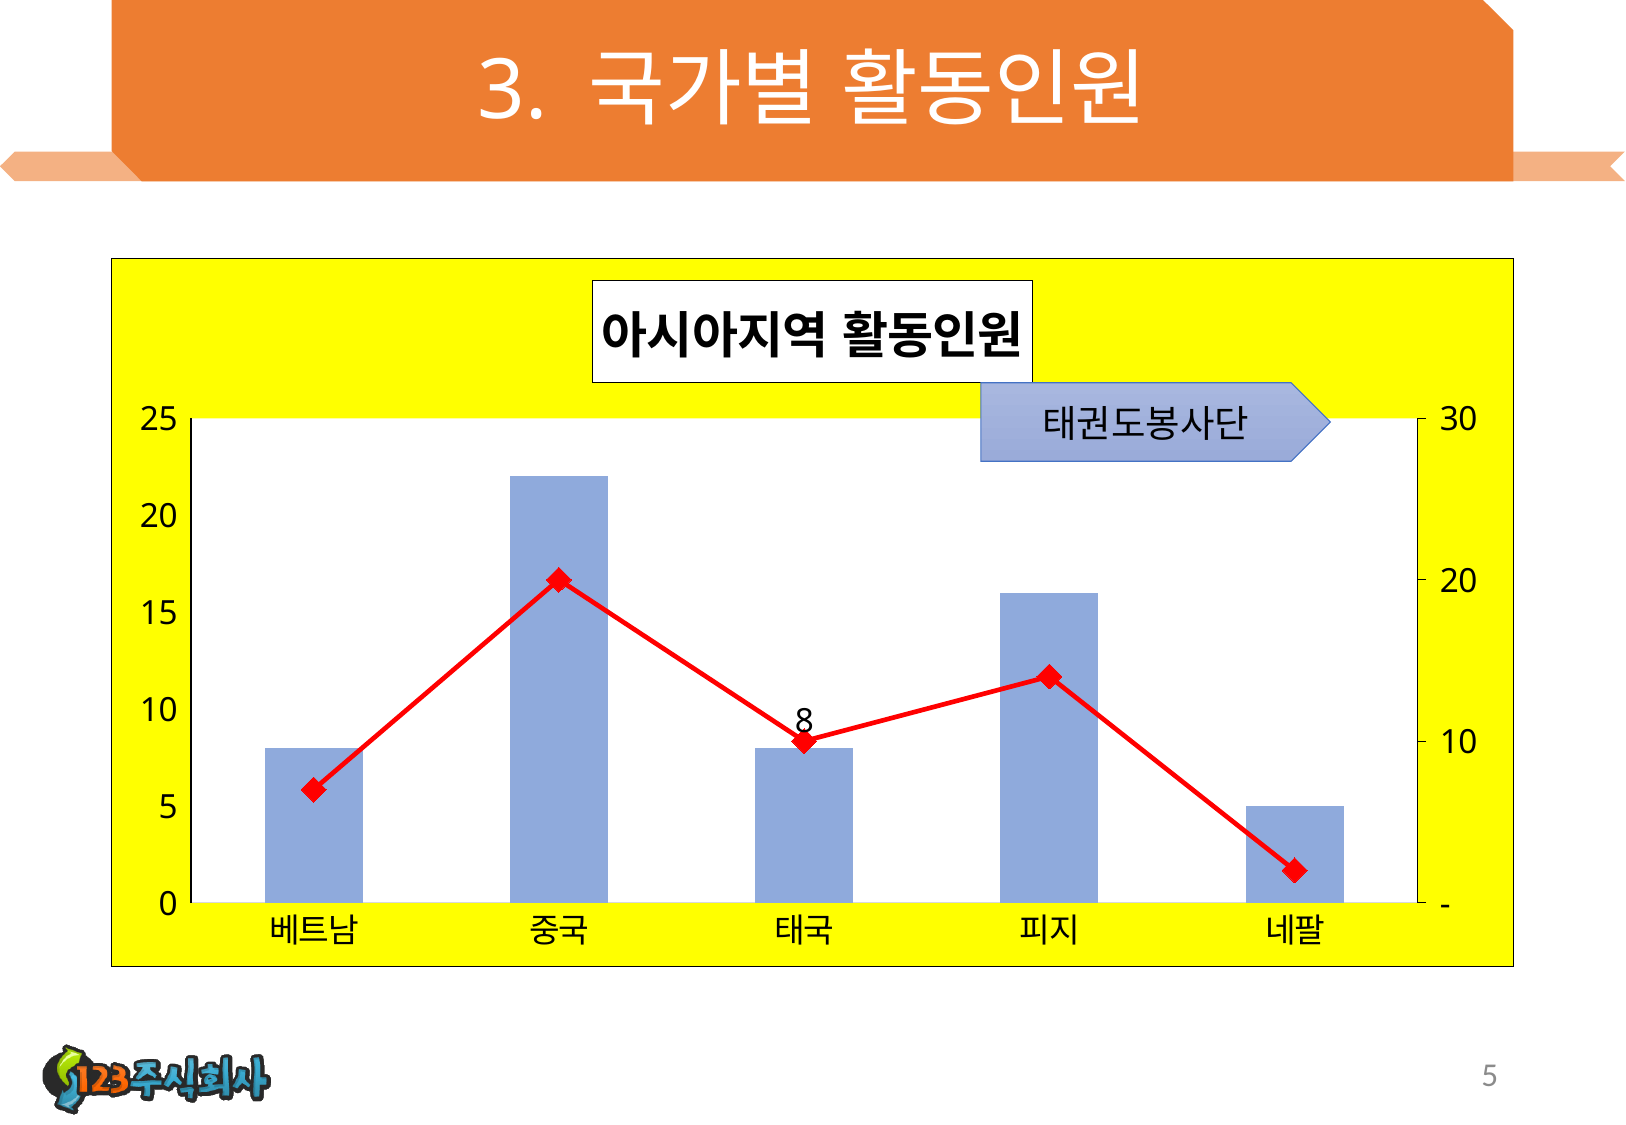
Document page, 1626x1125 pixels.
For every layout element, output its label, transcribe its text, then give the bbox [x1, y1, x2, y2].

chart [111, 258, 1514, 967]
picture [31, 1032, 281, 1125]
slide_number 5 [1147, 1042, 1514, 1103]
title 3. 국가별 활동인원 [0, 3, 1625, 182]
